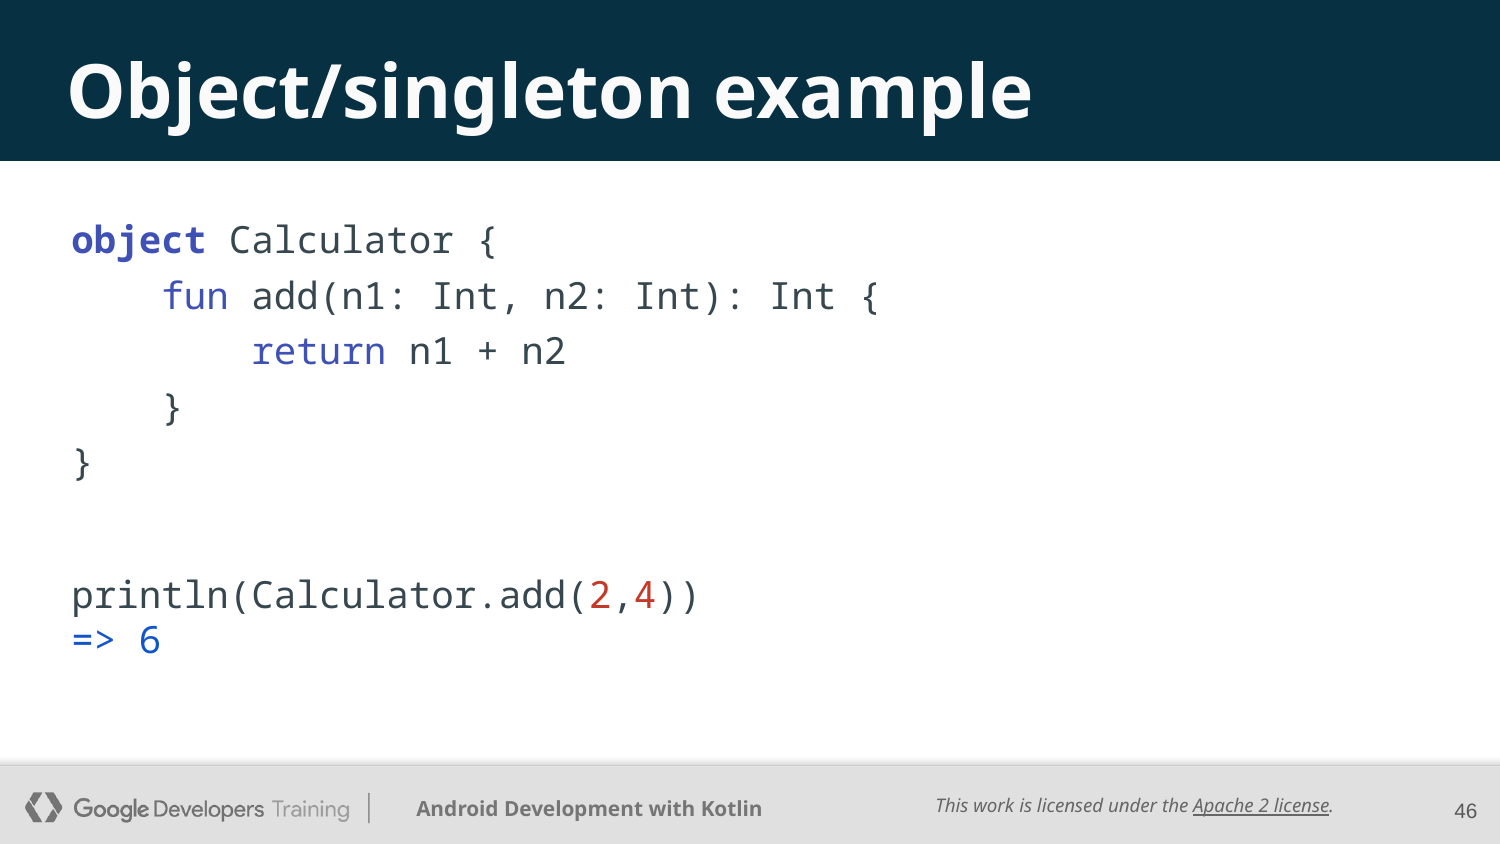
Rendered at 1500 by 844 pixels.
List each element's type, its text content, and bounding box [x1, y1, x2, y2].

picture [0, 161, 1500, 844]
slide_number ‹#› [1402, 777, 1493, 842]
list object Calculator { fun add(n1: Int, n2: Int): Int { return n1 + n2 } } println(Calculator.add(2,4)) => 6 [56, 201, 1449, 726]
title Object/singleton example [51, 28, 1449, 122]
